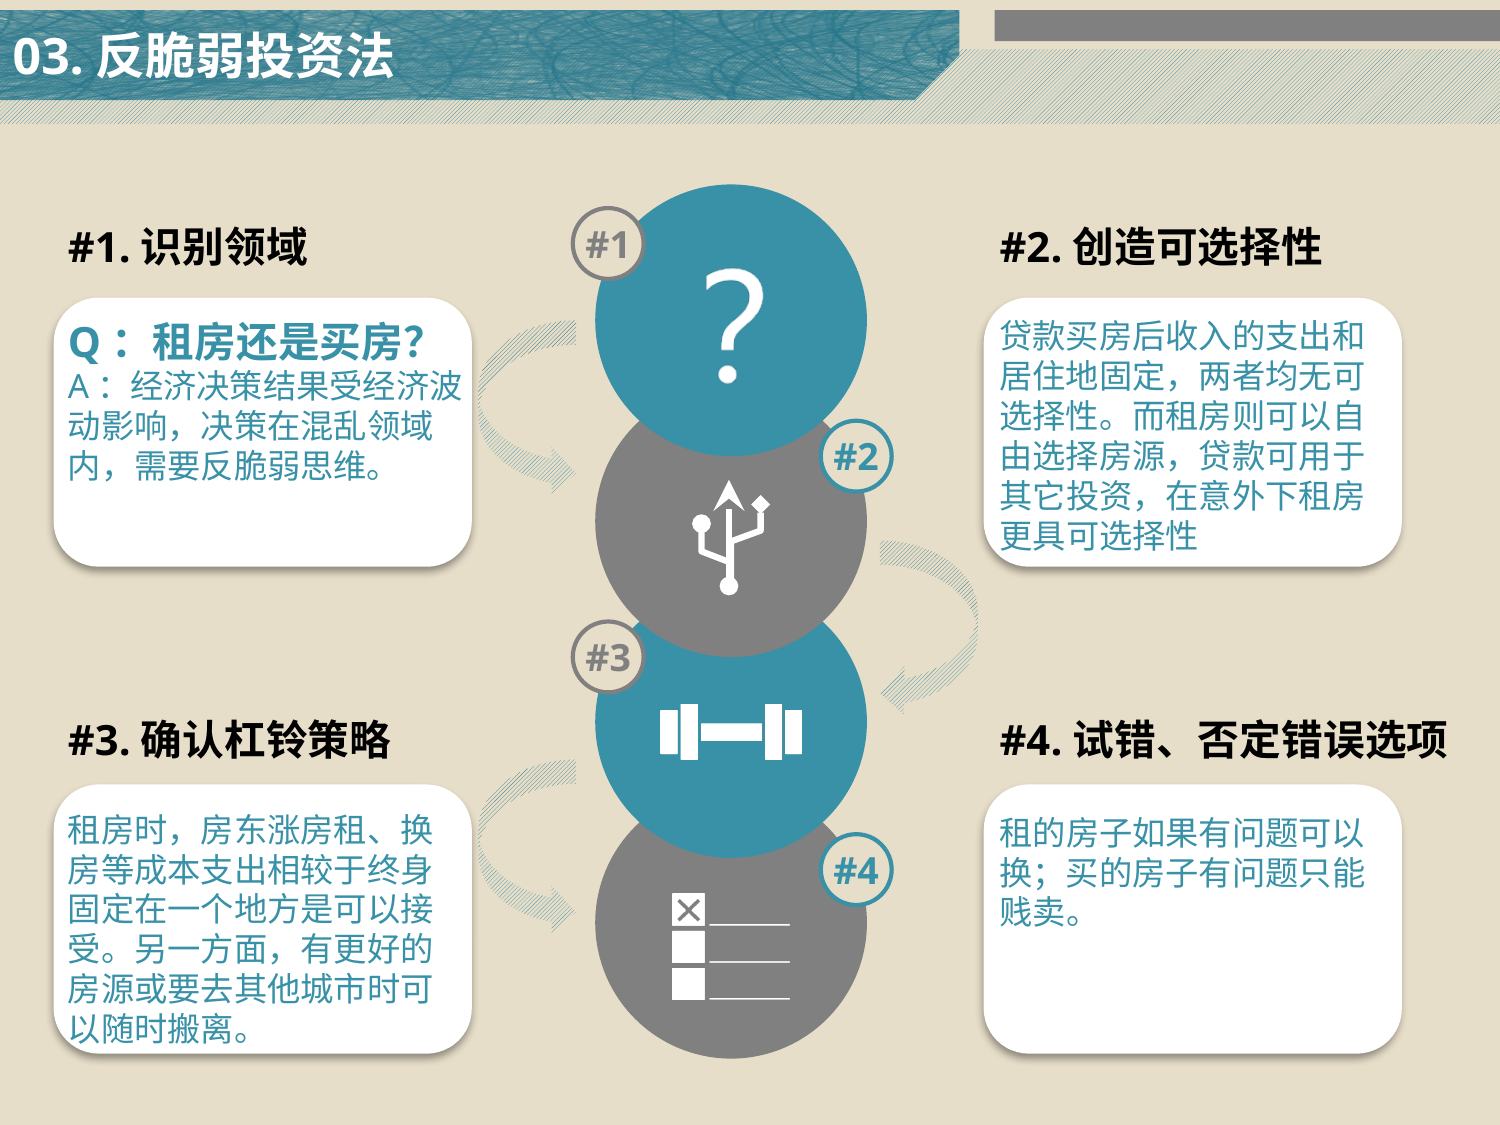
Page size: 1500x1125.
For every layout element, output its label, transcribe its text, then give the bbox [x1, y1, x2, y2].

text_box #1.识别领域 Q：租房还是买房？ A：经济决策结果受经济波动影响，决策在混乱领域内，需要反脆弱思维。 [53, 213, 472, 493]
text_box #3.确认杠铃策略 租房时，房东涨房租、换房等成本支出相较于终身固定在一个地方是可以接受。另一方面，有更好的房源或要去其他城市时可以随时搬离。 [53, 706, 479, 1125]
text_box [0, 9, 1500, 125]
text_box [51, 331, 472, 569]
text_box [1006, 563, 1380, 569]
text_box #4.试错、否定错误选项 [984, 706, 1472, 817]
text_box [983, 814, 1404, 1056]
text_box 租的房子如果有问题可以换；买的房子有问题只能贱卖。 [984, 804, 1402, 939]
text_box #2.创造可选择性 贷款买房后收入的支出和居住地固定，两者均无可选择性。而租房则可以自由选择房源，贷款可用于其它投资，在意外下租房更具可选择性 [984, 213, 1395, 563]
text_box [478, 184, 979, 1059]
text_box [1395, 314, 1404, 550]
